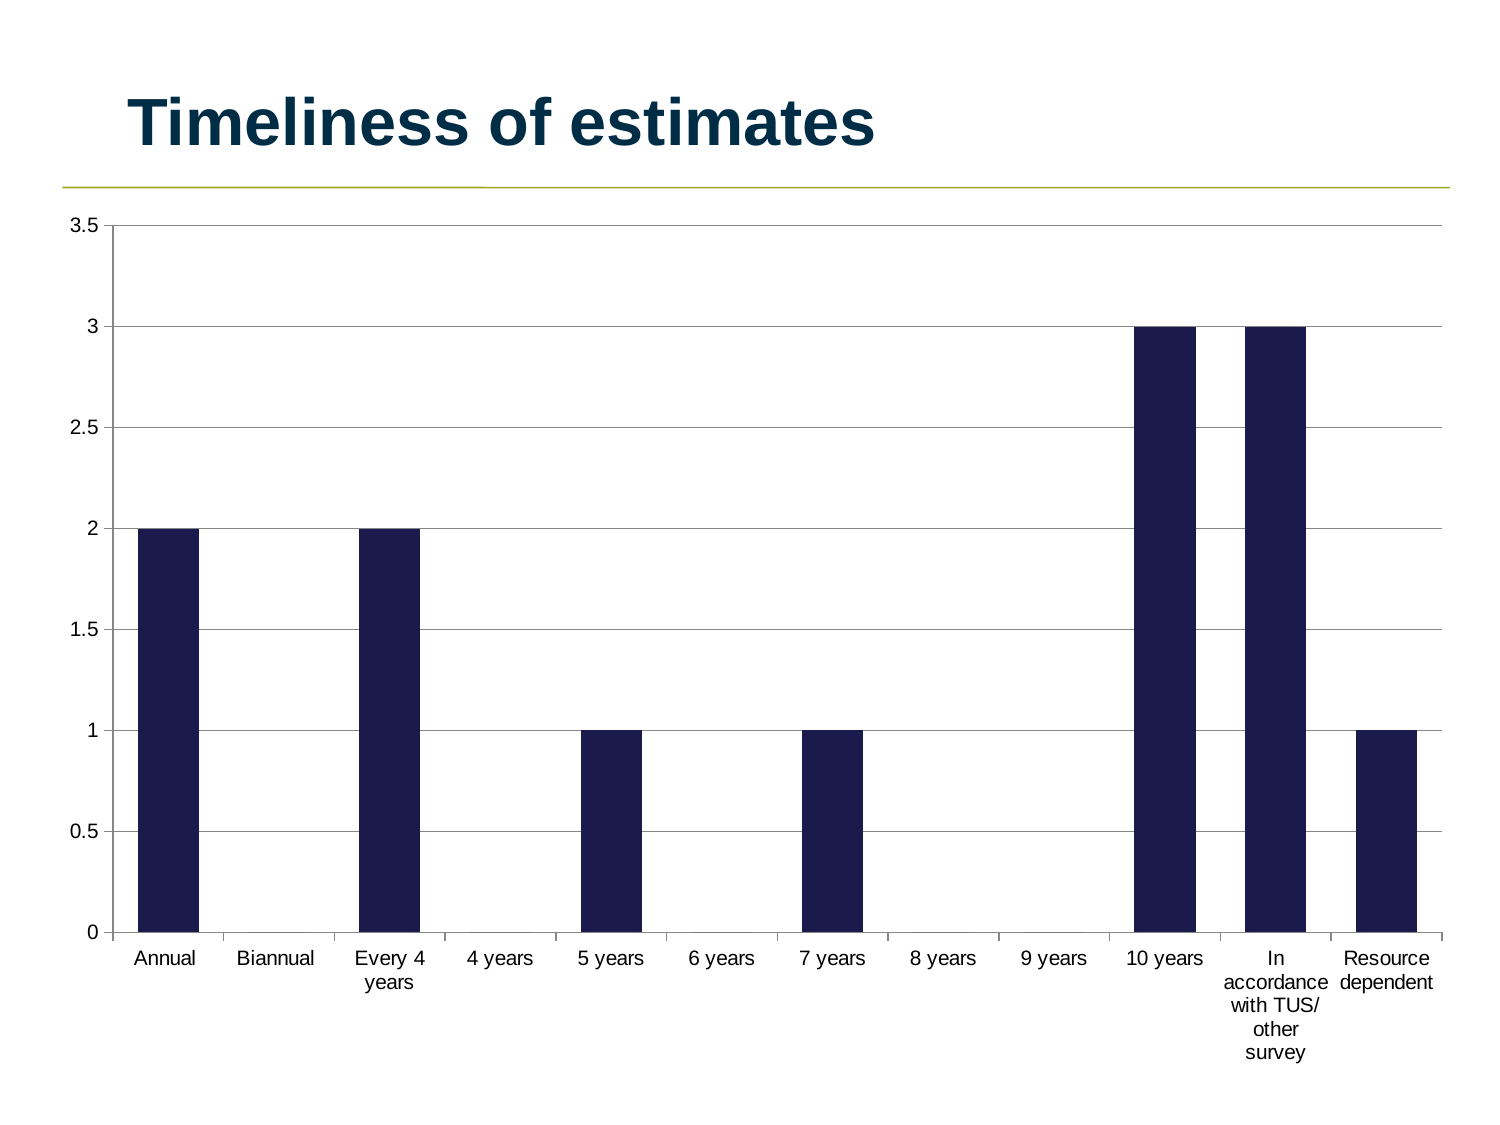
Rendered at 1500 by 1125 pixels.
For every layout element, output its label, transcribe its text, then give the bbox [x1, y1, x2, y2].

chart [41, 195, 1471, 1083]
title Timeliness of estimates [112, 24, 1388, 194]
